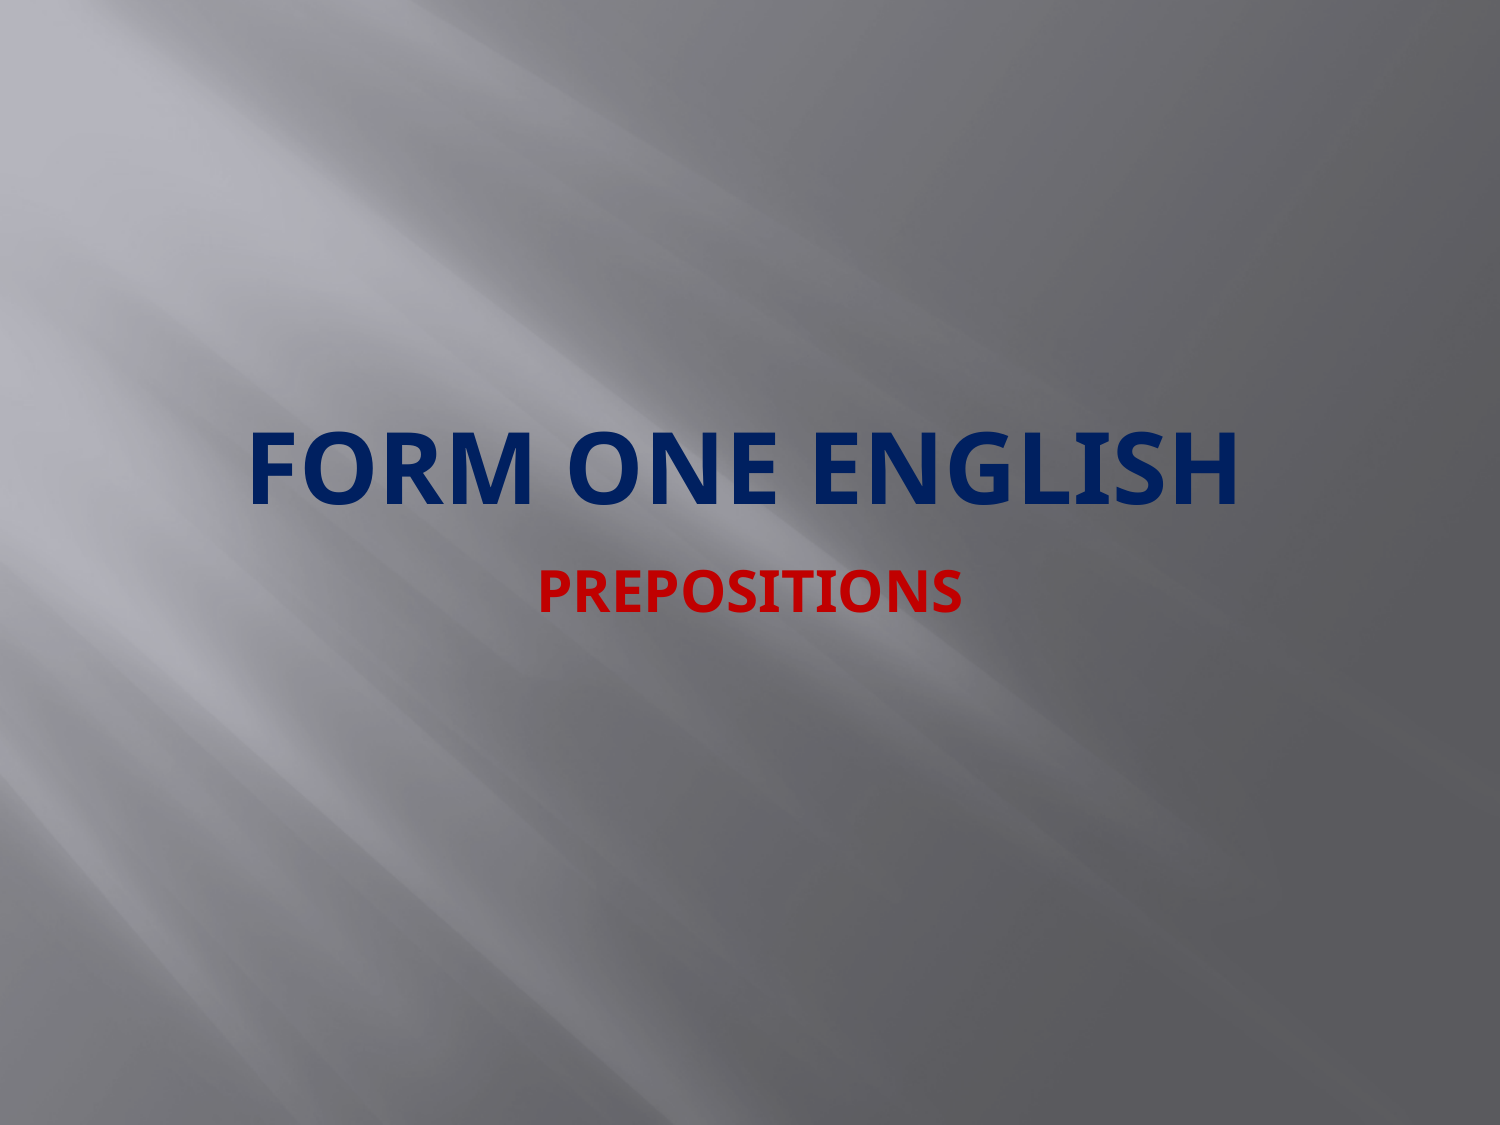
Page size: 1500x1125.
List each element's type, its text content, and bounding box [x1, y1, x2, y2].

title FORM ONE ENGLISH [69, 224, 1420, 525]
subtitle PREPOSITIONS [225, 546, 1275, 834]
